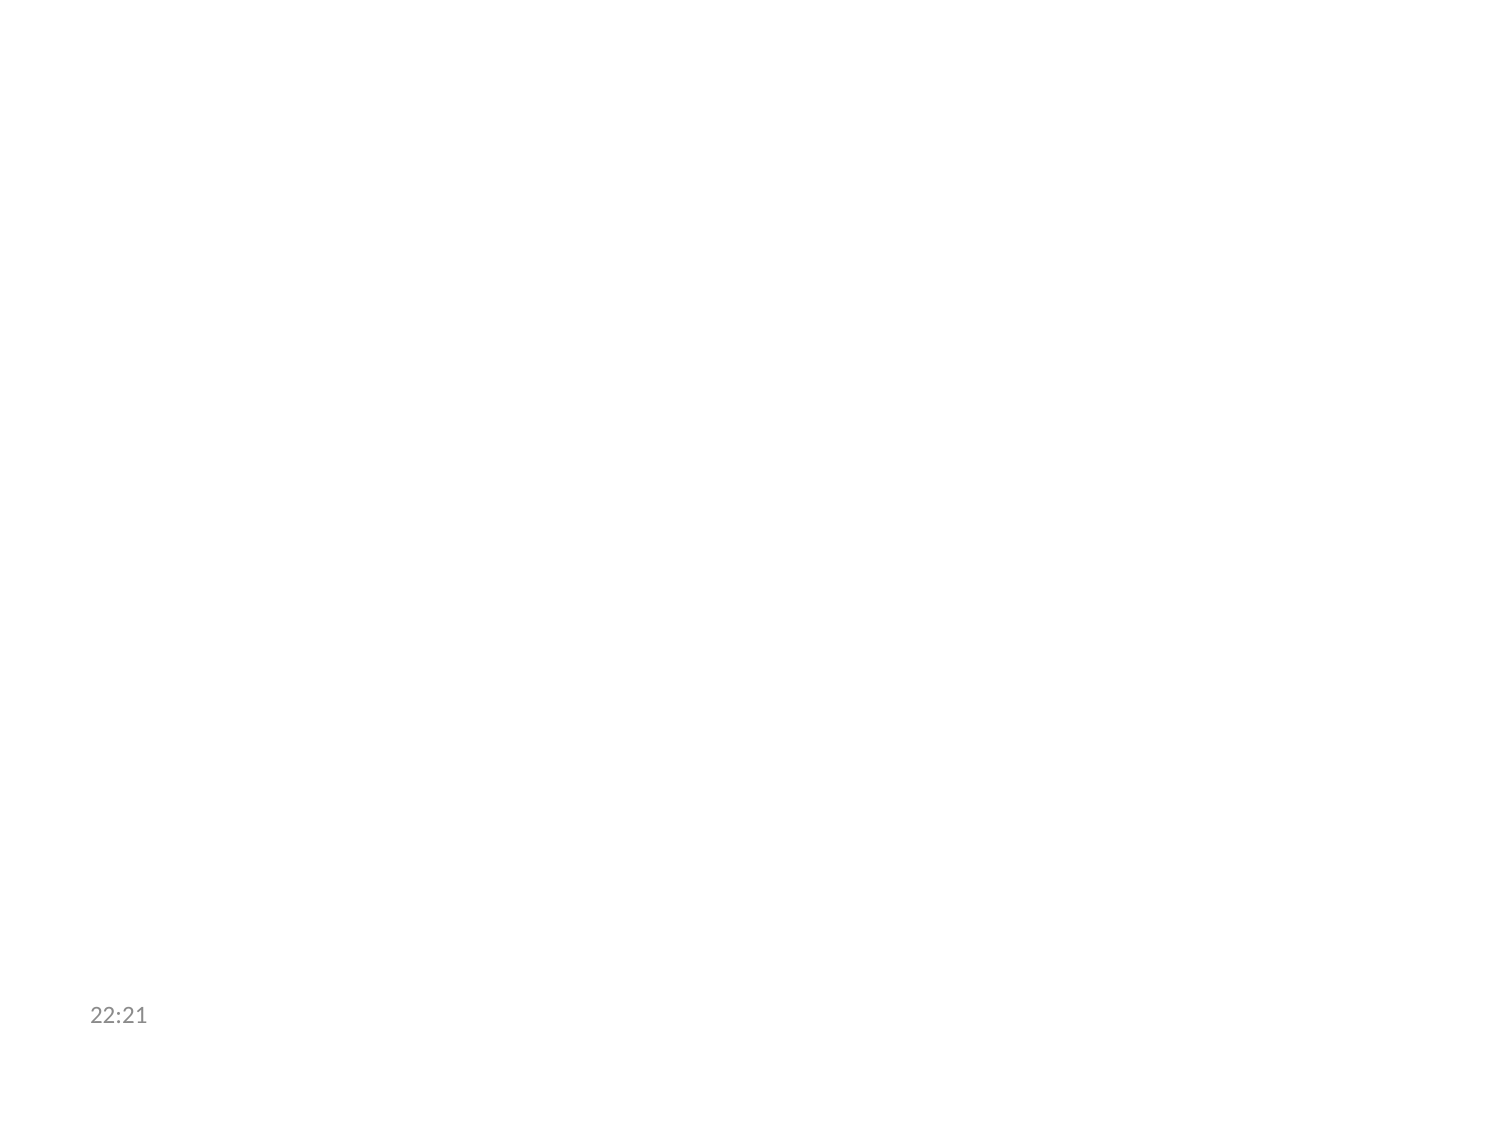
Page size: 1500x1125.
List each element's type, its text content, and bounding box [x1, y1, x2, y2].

text_box 15:35 [75, 983, 425, 1044]
